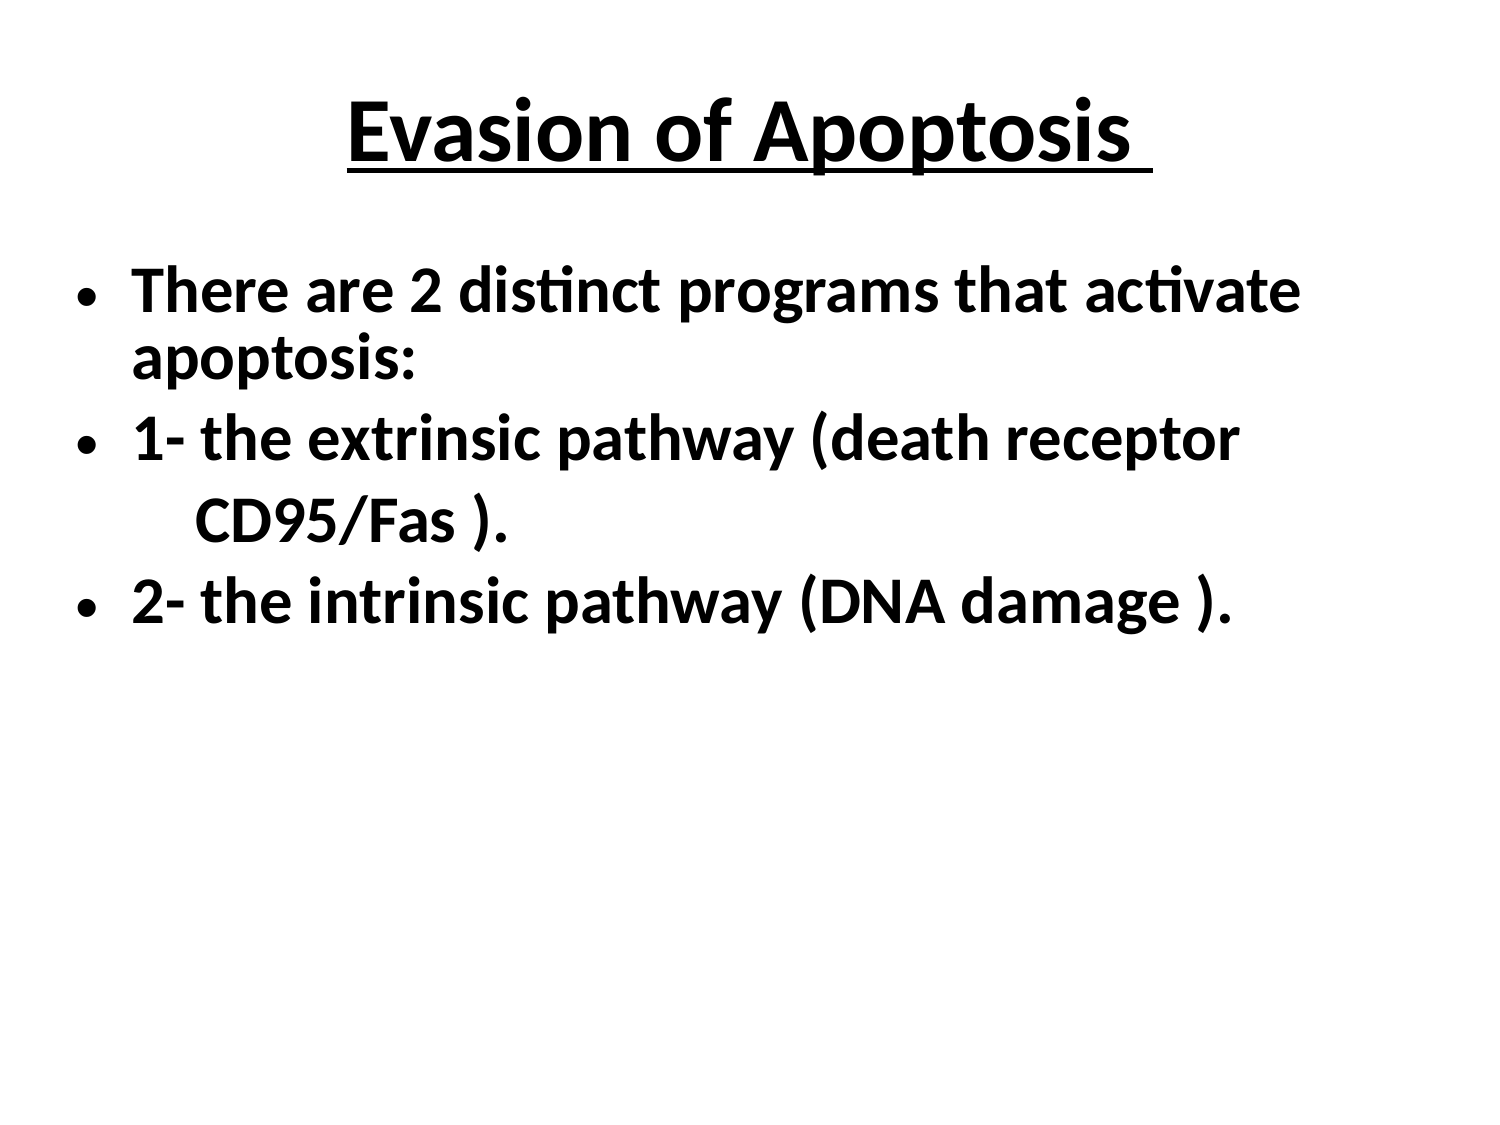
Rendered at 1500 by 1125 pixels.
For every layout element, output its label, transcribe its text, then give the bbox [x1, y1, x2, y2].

title Evasion of Apoptosis [75, 45, 1425, 233]
list There are 2 distinct programs that activate apoptosis: 1- the extrinsic pathway (death receptor CD95/Fas ). 2- the intrinsic pathway (DNA damage ). [75, 262, 1425, 1005]
